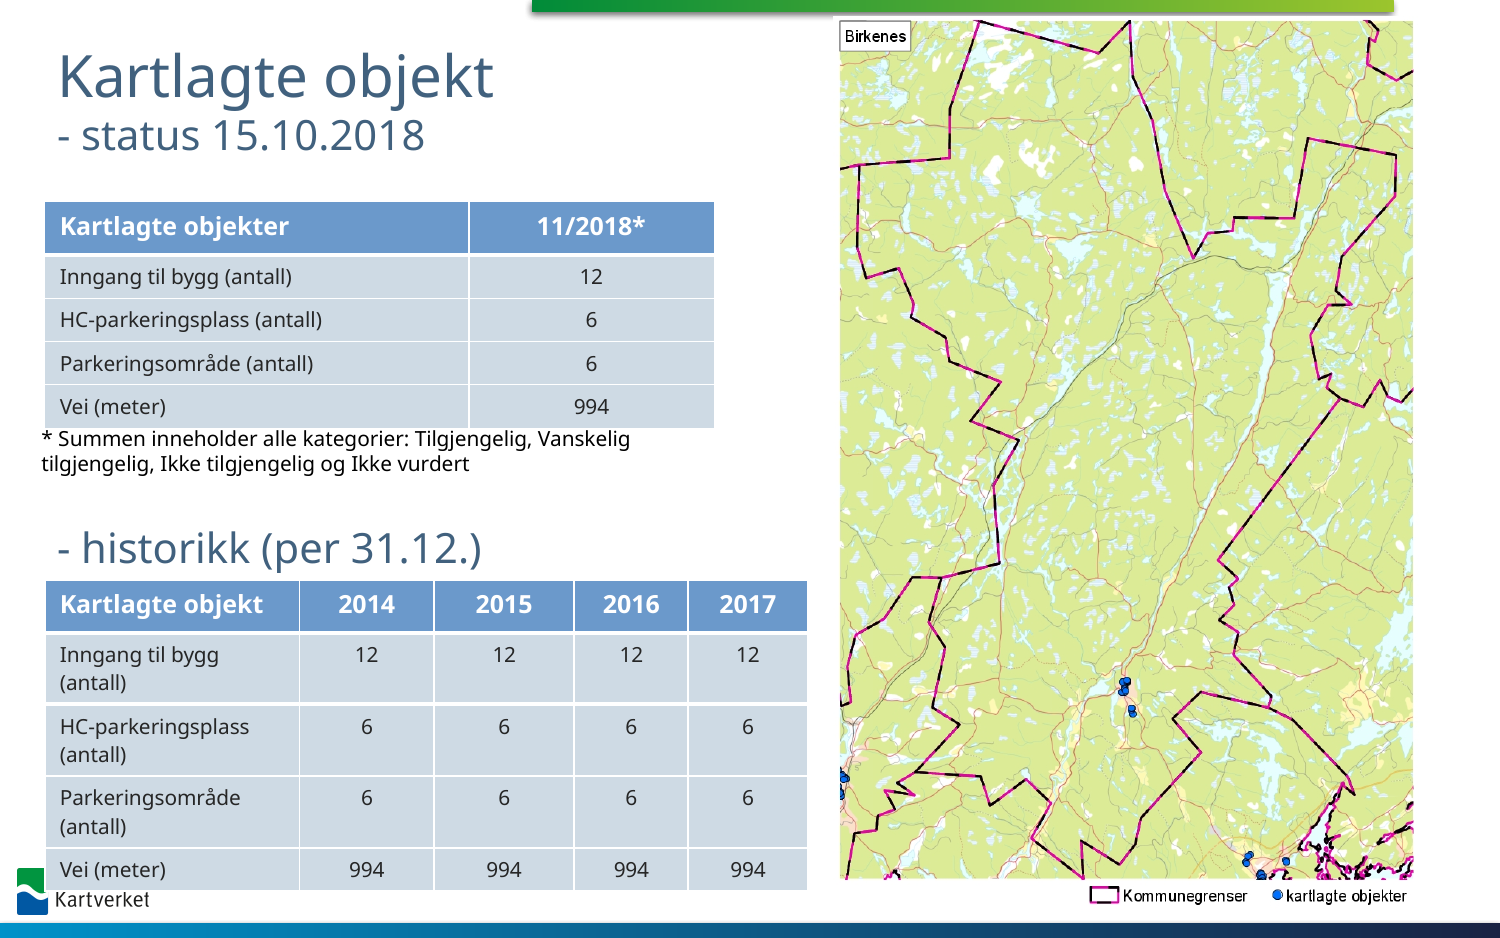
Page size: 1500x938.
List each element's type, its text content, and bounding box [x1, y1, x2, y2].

table_cell 12 [300, 635, 433, 702]
table_cell Inngang til bygg (antall) [45, 257, 468, 298]
table_header 2014 [300, 581, 433, 631]
table_cell 12 [689, 635, 807, 702]
table_cell Parkeringsområde (antall) [46, 777, 299, 847]
table_cell 6 [435, 706, 573, 775]
table_cell 6 [575, 706, 687, 775]
text_box - historikk (per 31.12.) [42, 496, 828, 580]
table_cell Vei (meter) [45, 385, 468, 417]
text_box * Summen inneholder alle kategorier: Tilgjengelig, Vanskelig tilgjengelig, Ikke tilgjengelig og Ikke vurdert [26, 417, 711, 483]
table_cell 994 [575, 849, 687, 890]
table_cell 6 [435, 777, 573, 847]
table_cell 6 [470, 299, 714, 341]
table_cell 6 [300, 777, 433, 847]
table_cell Inngang til bygg (antall) [46, 635, 299, 702]
table_cell Vei (meter) [46, 849, 299, 890]
table_cell 6 [575, 777, 687, 847]
table_cell 12 [470, 257, 714, 298]
table_cell 6 [300, 706, 433, 775]
table_header Kartlagte objekt [46, 581, 299, 631]
table_cell 994 [470, 385, 714, 428]
table_cell 994 [435, 849, 573, 890]
table_cell HC-parkeringsplass (antall) [46, 706, 299, 775]
table_cell 6 [689, 706, 807, 775]
table_header Kartlagte objekter [45, 202, 468, 253]
picture [833, 16, 1419, 913]
table_header 2017 [689, 581, 807, 631]
table_header 11/2018* [470, 202, 714, 253]
table_cell 12 [435, 635, 573, 702]
table_cell HC-parkeringsplass (antall) [45, 299, 468, 341]
table_header 2016 [575, 581, 687, 631]
text_box Kartlagte objekt - status 15.10.2018 [42, 24, 828, 167]
table_cell 994 [689, 849, 807, 890]
table_cell Parkeringsområde (antall) [45, 342, 468, 384]
table_cell 12 [575, 635, 687, 702]
table_cell 6 [470, 342, 714, 384]
table_cell 6 [689, 777, 807, 847]
table_header 2015 [435, 581, 573, 631]
table_cell 994 [300, 849, 433, 890]
